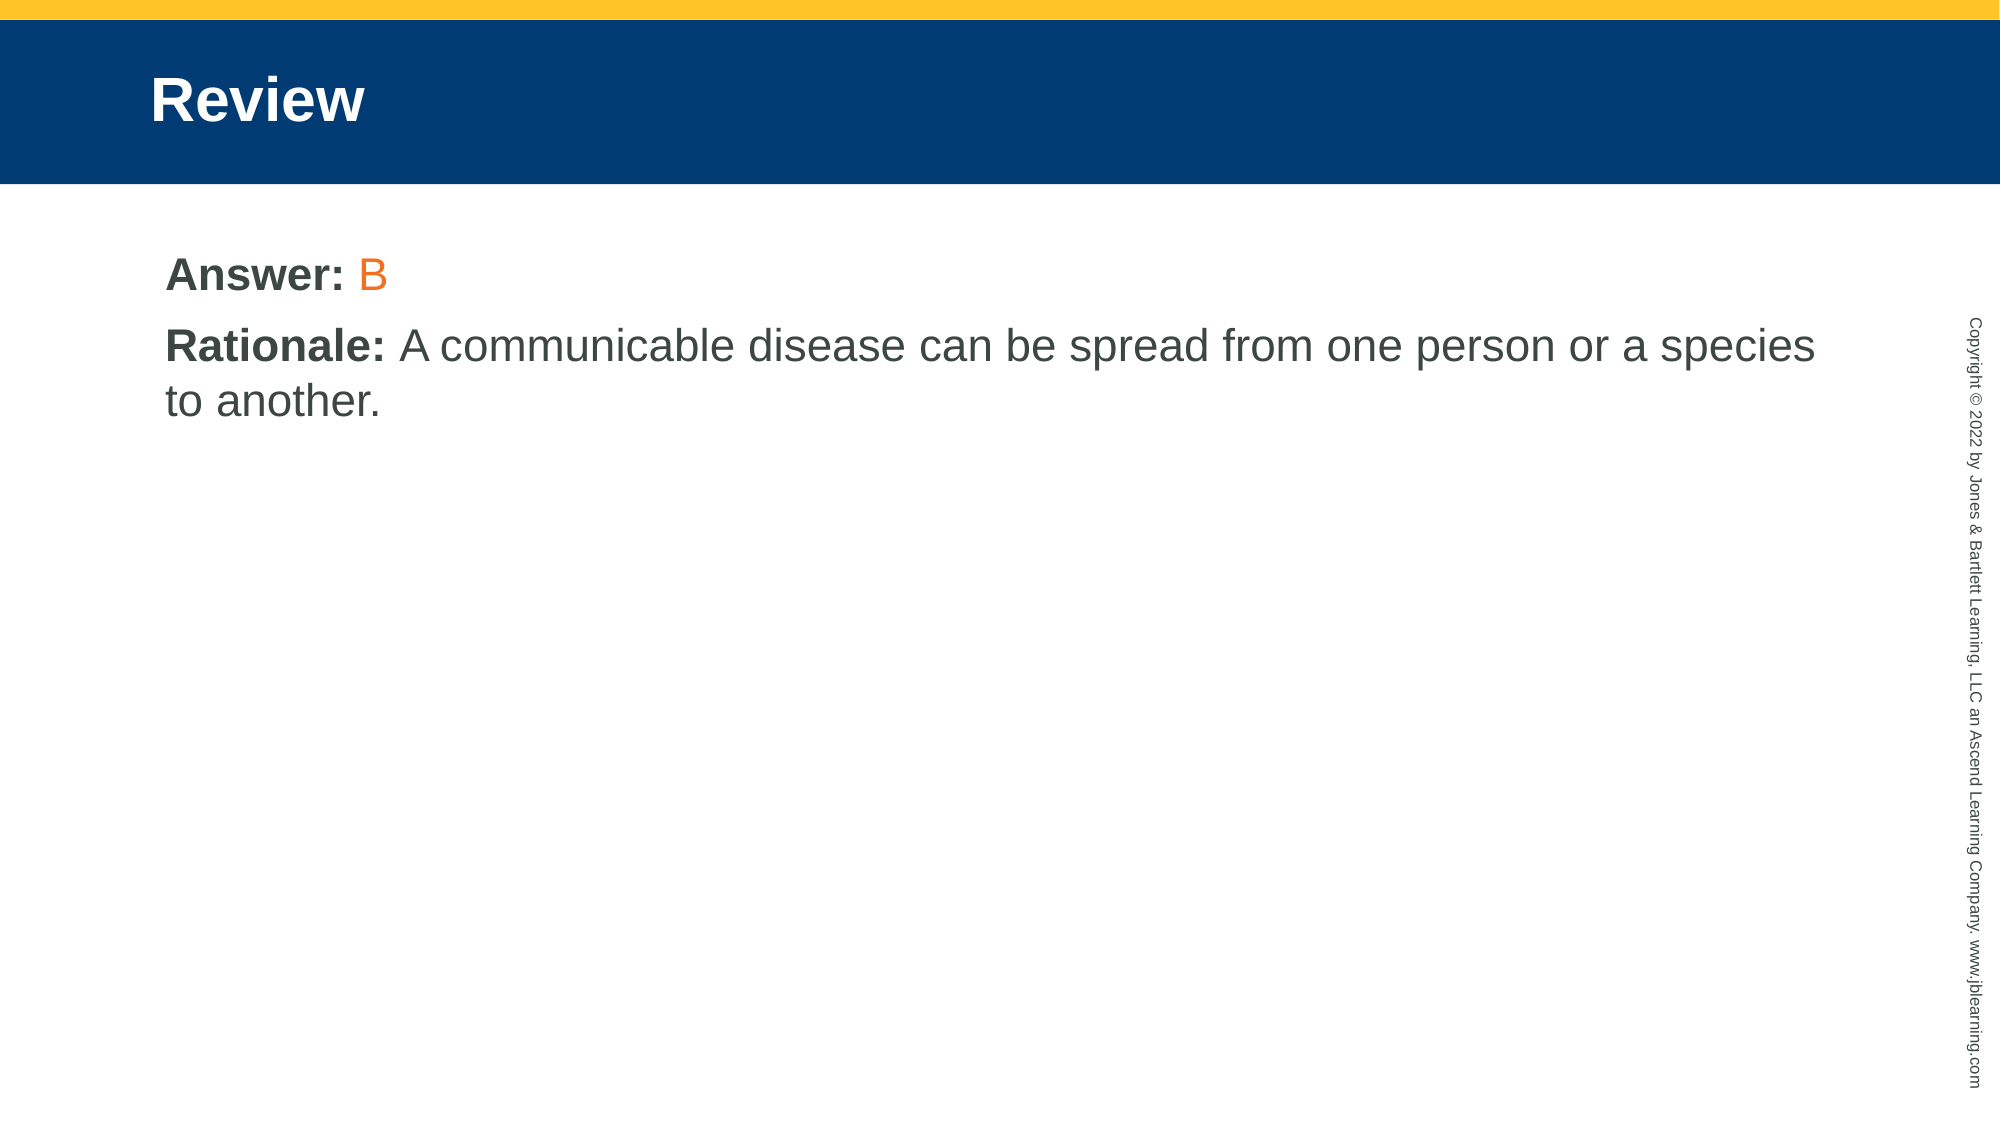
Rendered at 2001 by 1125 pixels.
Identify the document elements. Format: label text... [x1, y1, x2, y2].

list Answer: B Rationale: A communicable disease can be spread from one person or a species to another. [150, 237, 1850, 1025]
title Review [0, 19, 2000, 185]
